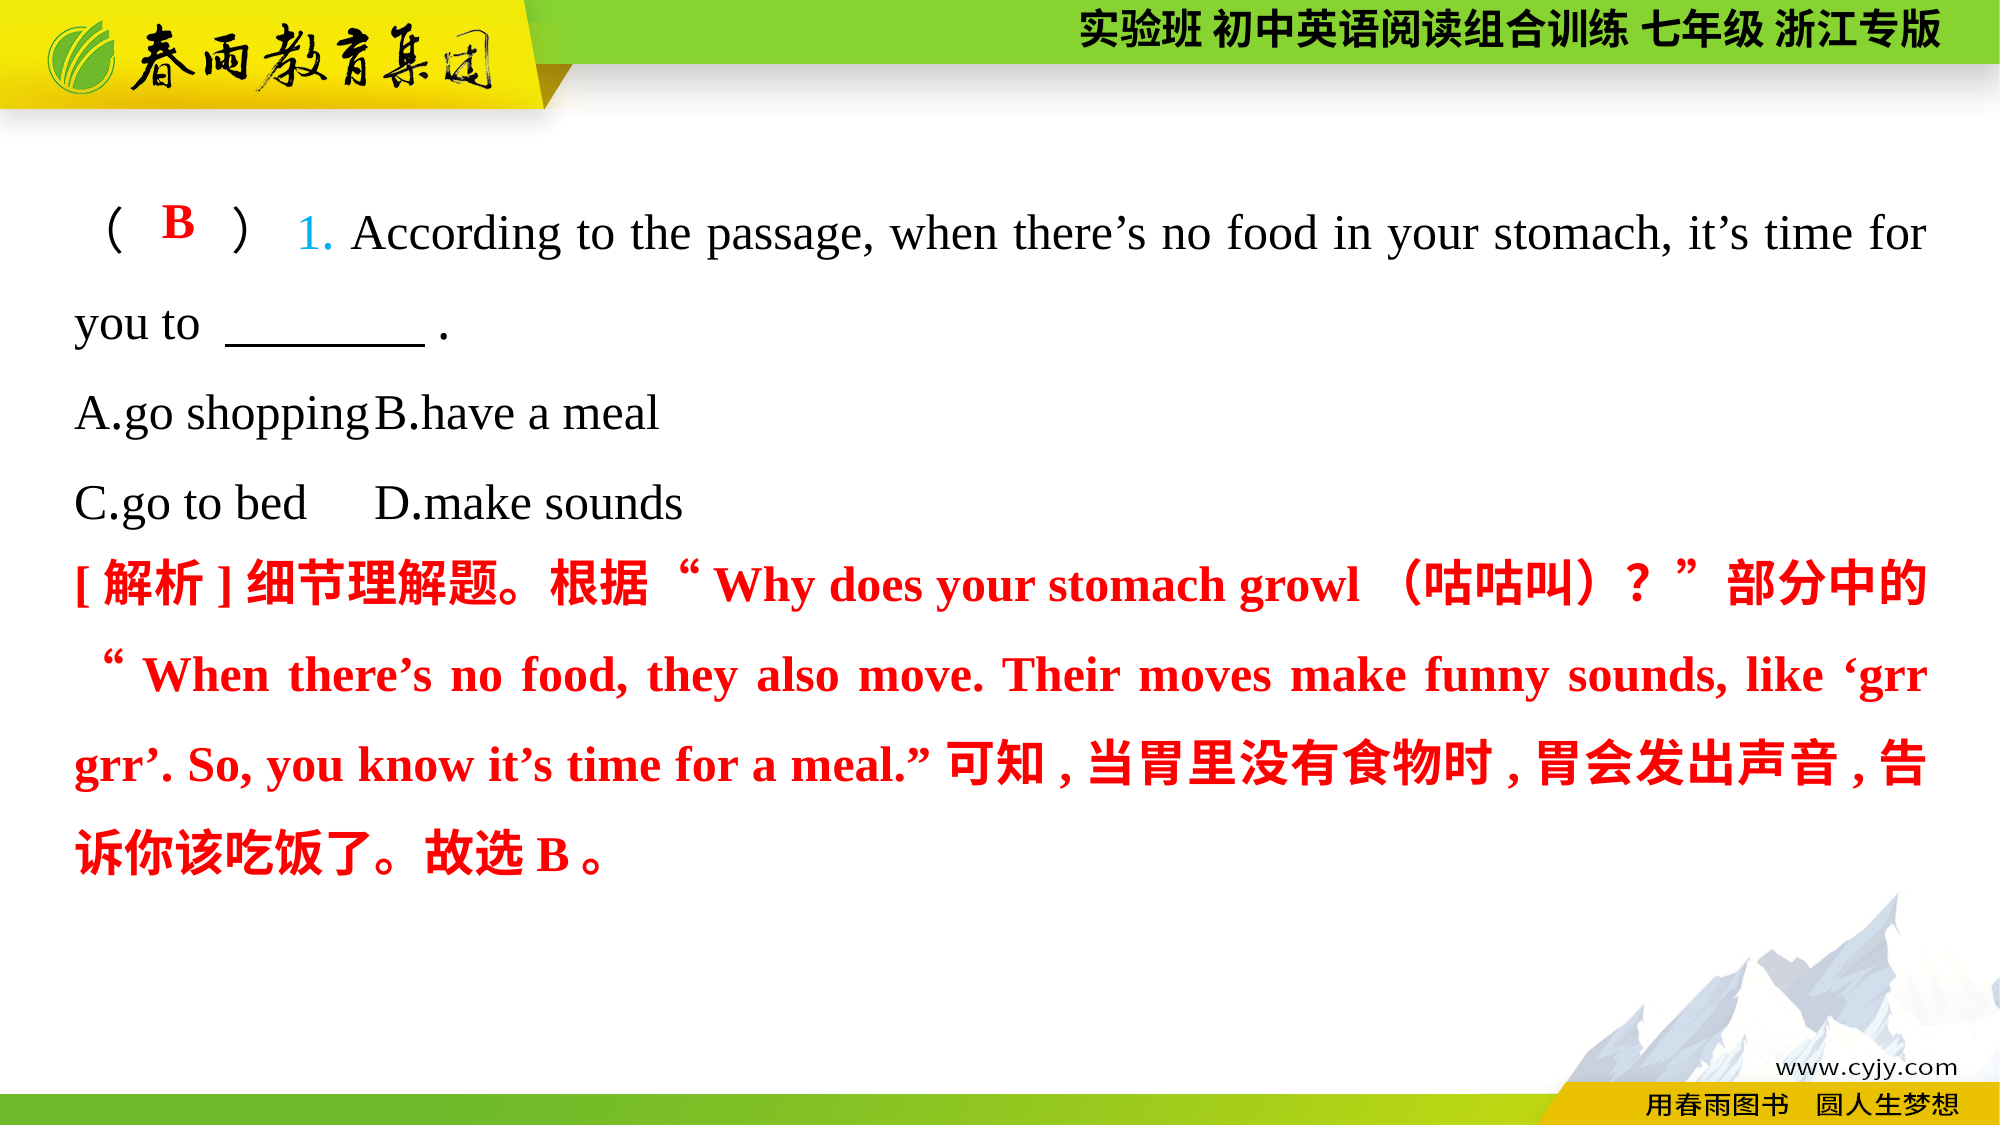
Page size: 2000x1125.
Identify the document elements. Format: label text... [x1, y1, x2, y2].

text_box [解析]细节理解题。根据“Why does your stomach growl（咕咕叫）？”部分中的“When there’s no food, they also move. Their moves make funny sounds, like ‘grr grr’. So, you know it’s time for a meal.”可知,当胃里没有食物时,胃会发出声音,告诉你该吃饭了。故选B。 [59, 514, 1944, 890]
text_box B [147, 181, 211, 257]
list （ ）1. According to the passage, when there’s no food in your stomach, it’s time for you to . A.go shopping B.have a meal C.go to bed D.make sounds [59, 162, 1944, 514]
picture [0, 0, 2000, 1125]
